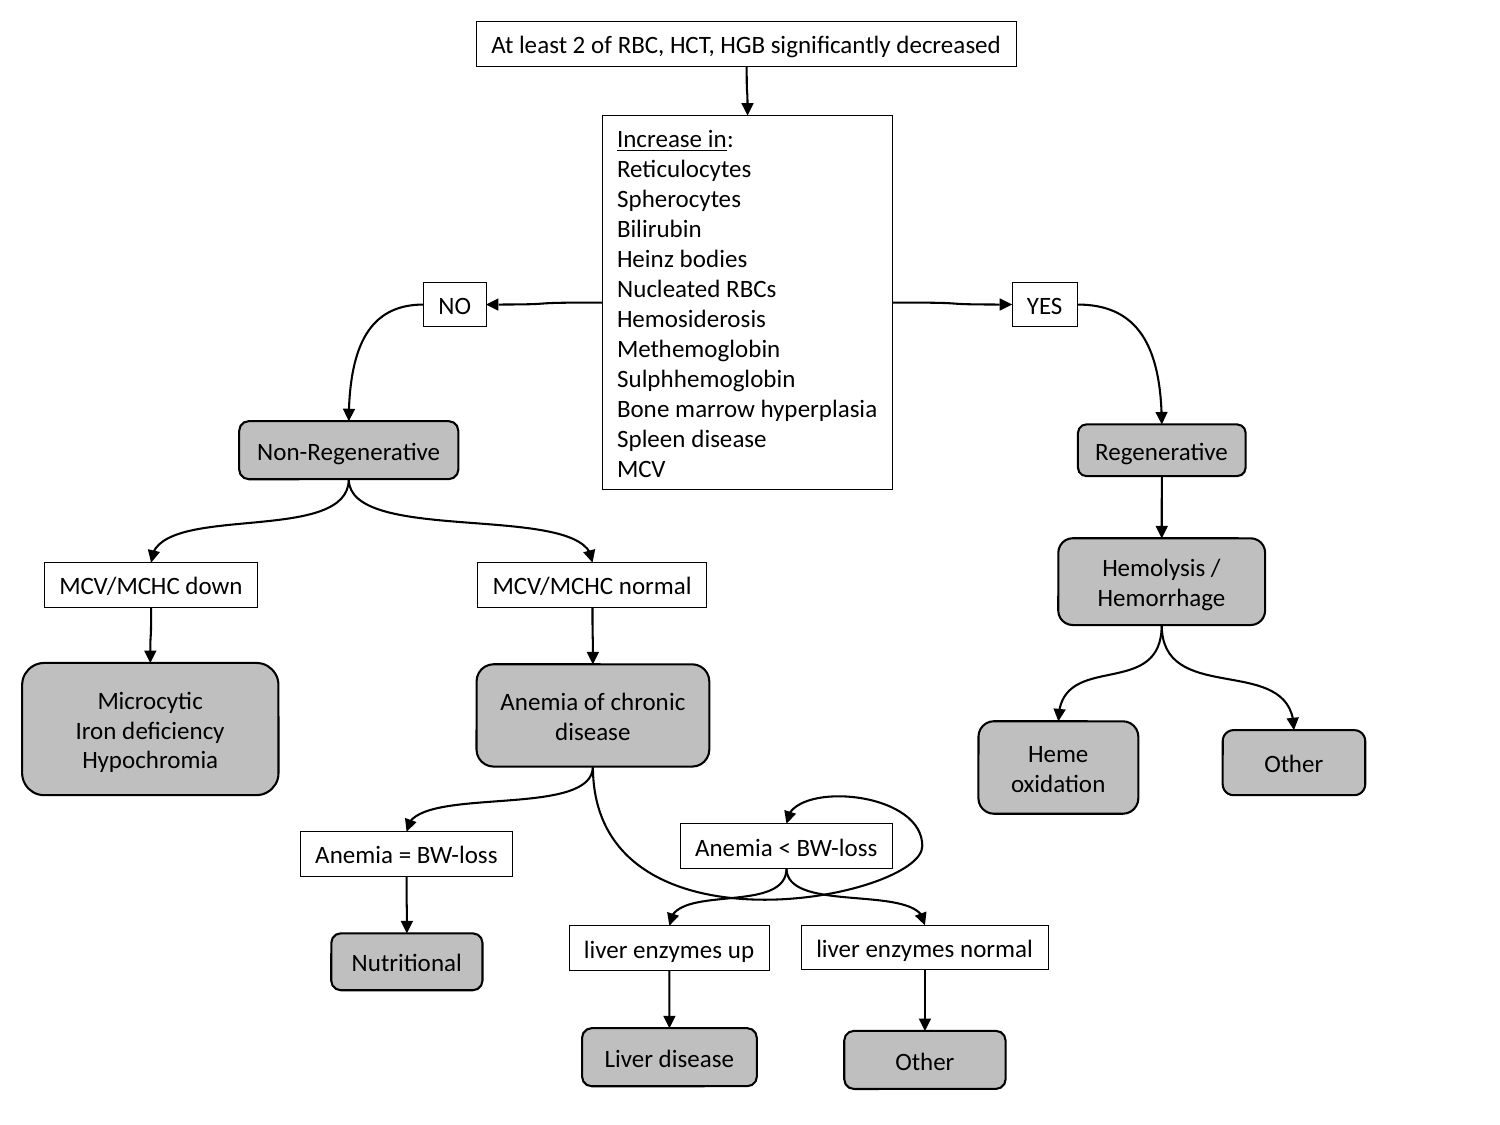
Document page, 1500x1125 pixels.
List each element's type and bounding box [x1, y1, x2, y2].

text_box [22, 21, 1366, 1090]
